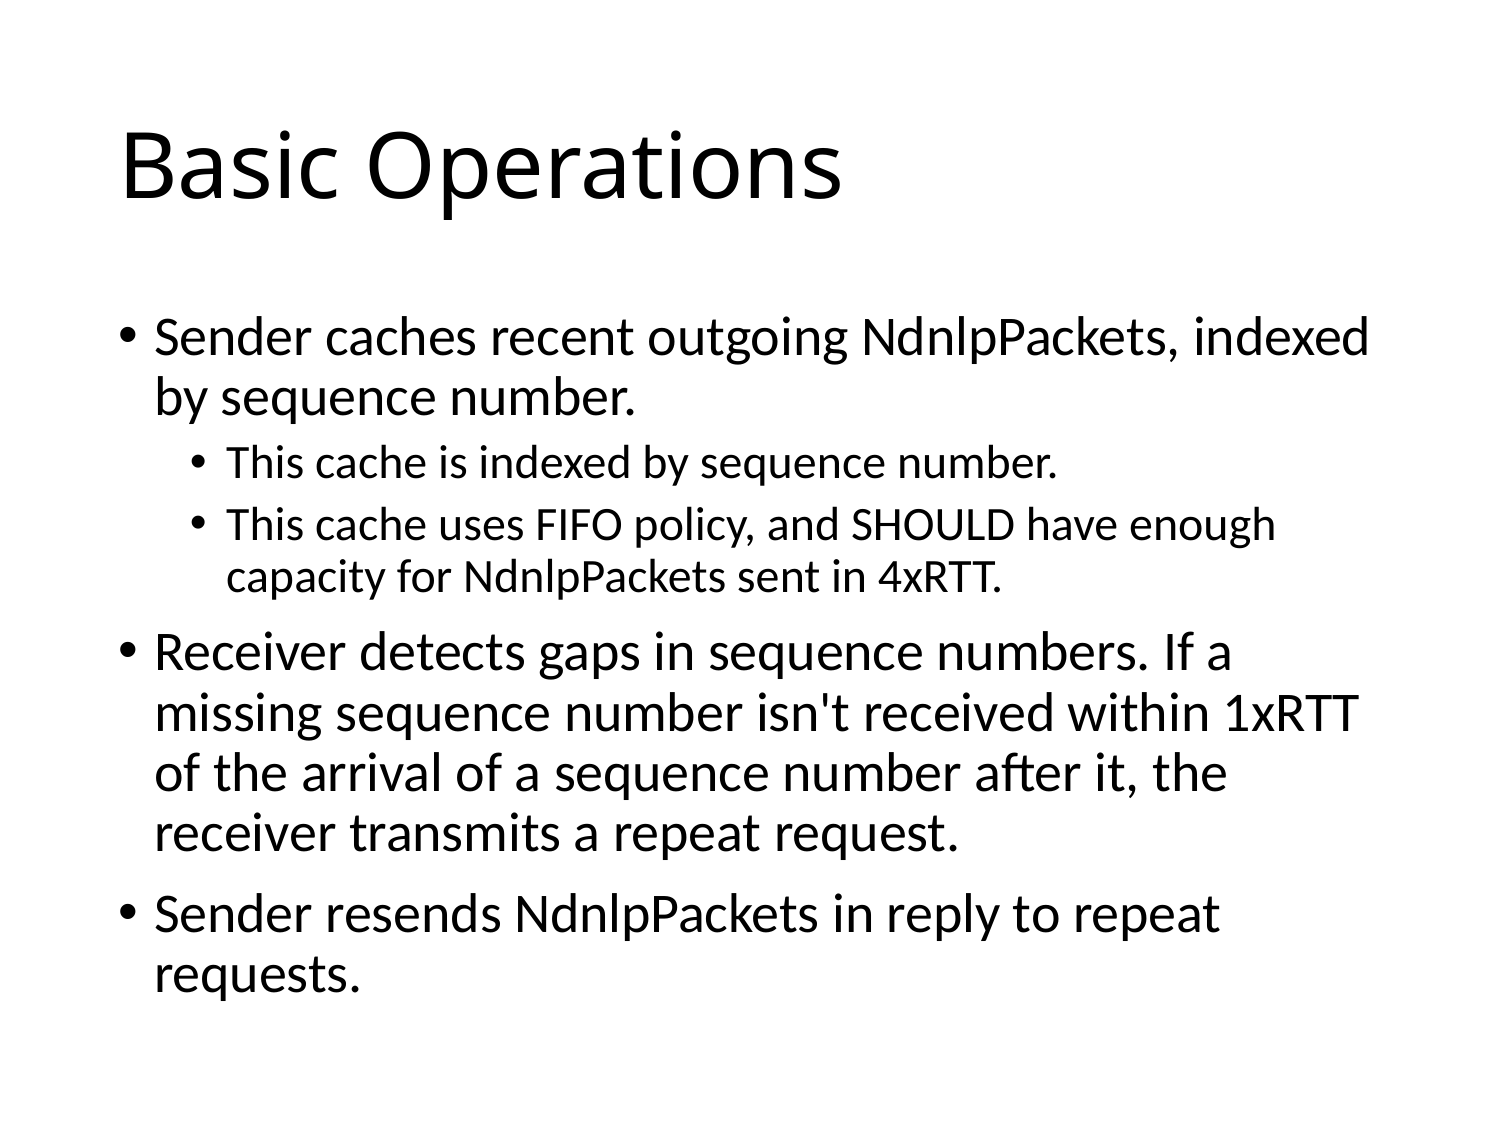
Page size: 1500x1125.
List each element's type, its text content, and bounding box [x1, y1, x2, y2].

list Sender caches recent outgoing NdnlpPackets, indexed by sequence number. This cache is indexed by sequence number. This cache uses FIFO policy, and SHOULD have enough capacity for NdnlpPackets sent in 4xRTT. Receiver detects gaps in sequence numbers. If a missing sequence number isn't received within 1xRTT of the arrival of a sequence number after it, the receiver transmits a repeat request. Sender resends NdnlpPackets in reply to repeat requests. [103, 299, 1397, 1014]
title Basic Operations [103, 59, 1397, 278]
